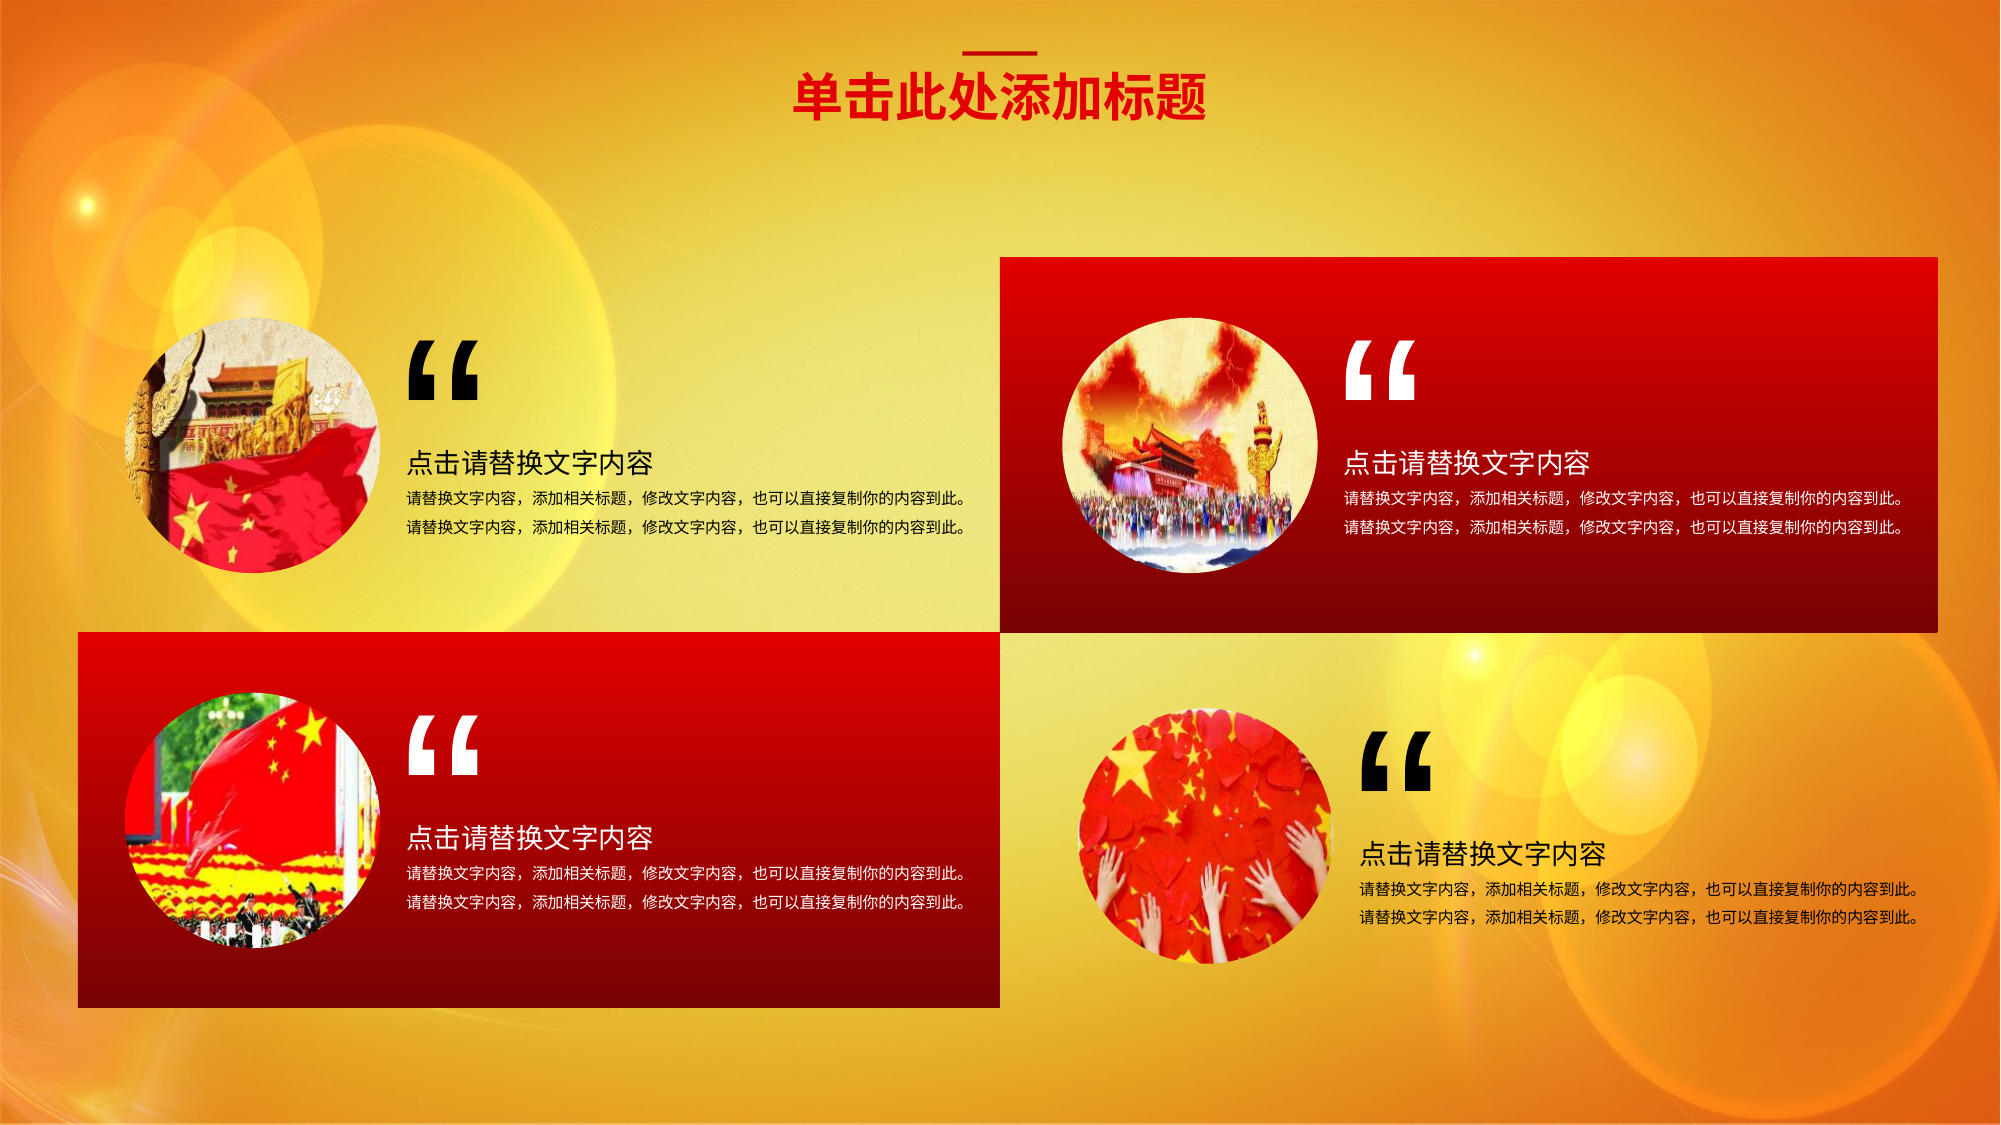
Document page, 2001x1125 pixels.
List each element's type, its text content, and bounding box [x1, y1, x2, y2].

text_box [77, 632, 1000, 1008]
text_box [124, 257, 962, 578]
picture [0, 0, 2001, 1125]
text_box 单击此处添加标题 [777, 57, 1223, 135]
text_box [999, 257, 1938, 633]
text_box [961, 50, 1038, 57]
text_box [1077, 648, 1915, 969]
